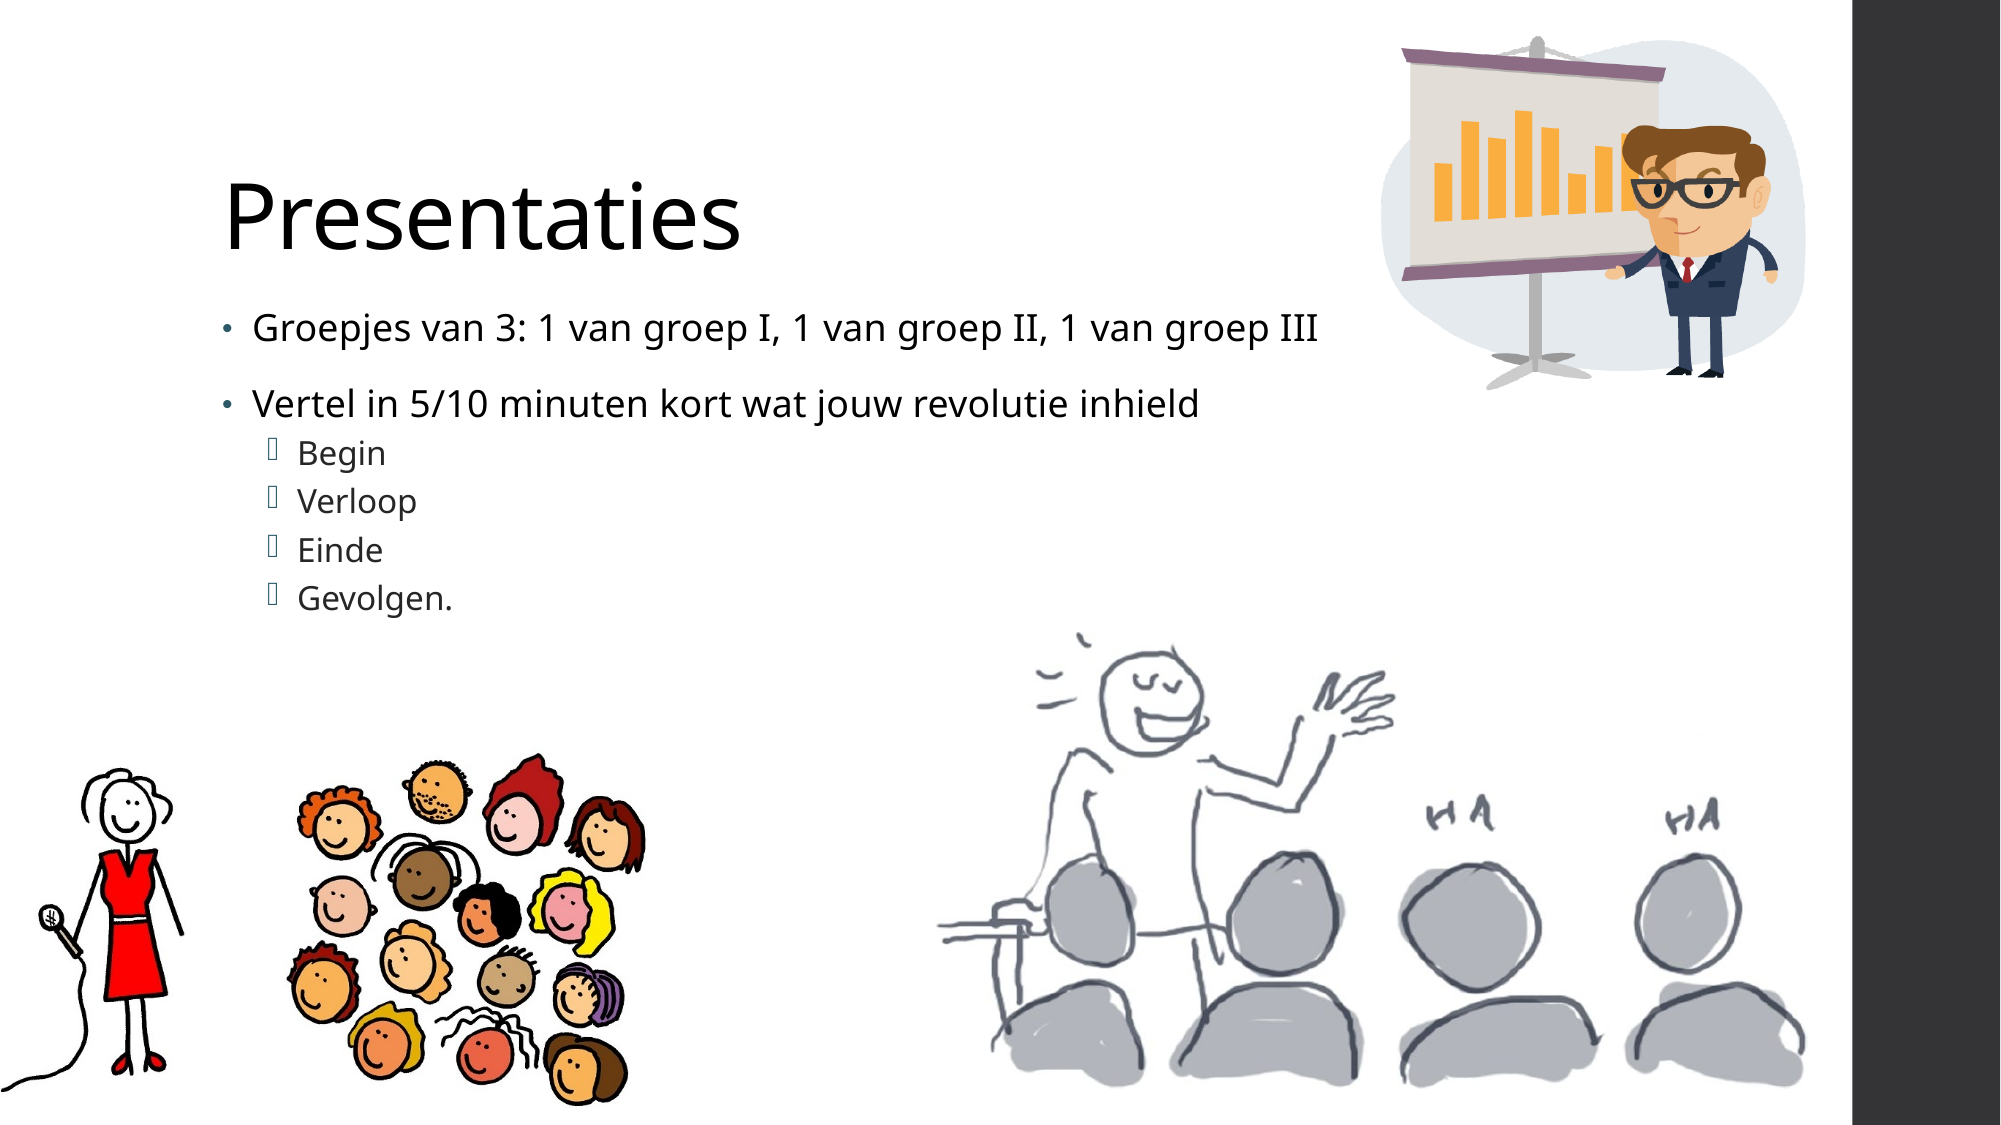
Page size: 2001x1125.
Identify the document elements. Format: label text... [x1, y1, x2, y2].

picture [1248, 21, 1938, 409]
title Presentaties [206, 60, 1241, 278]
list Groepjes van 3: 1 van groep I, 1 van groep II, 1 van groep III Vertel in 5/10 minuten kort wat jouw revolutie inhield Begin Verloop Einde Gevolgen. [206, 299, 1617, 1014]
picture [925, 516, 1819, 1125]
picture [0, 743, 669, 1109]
